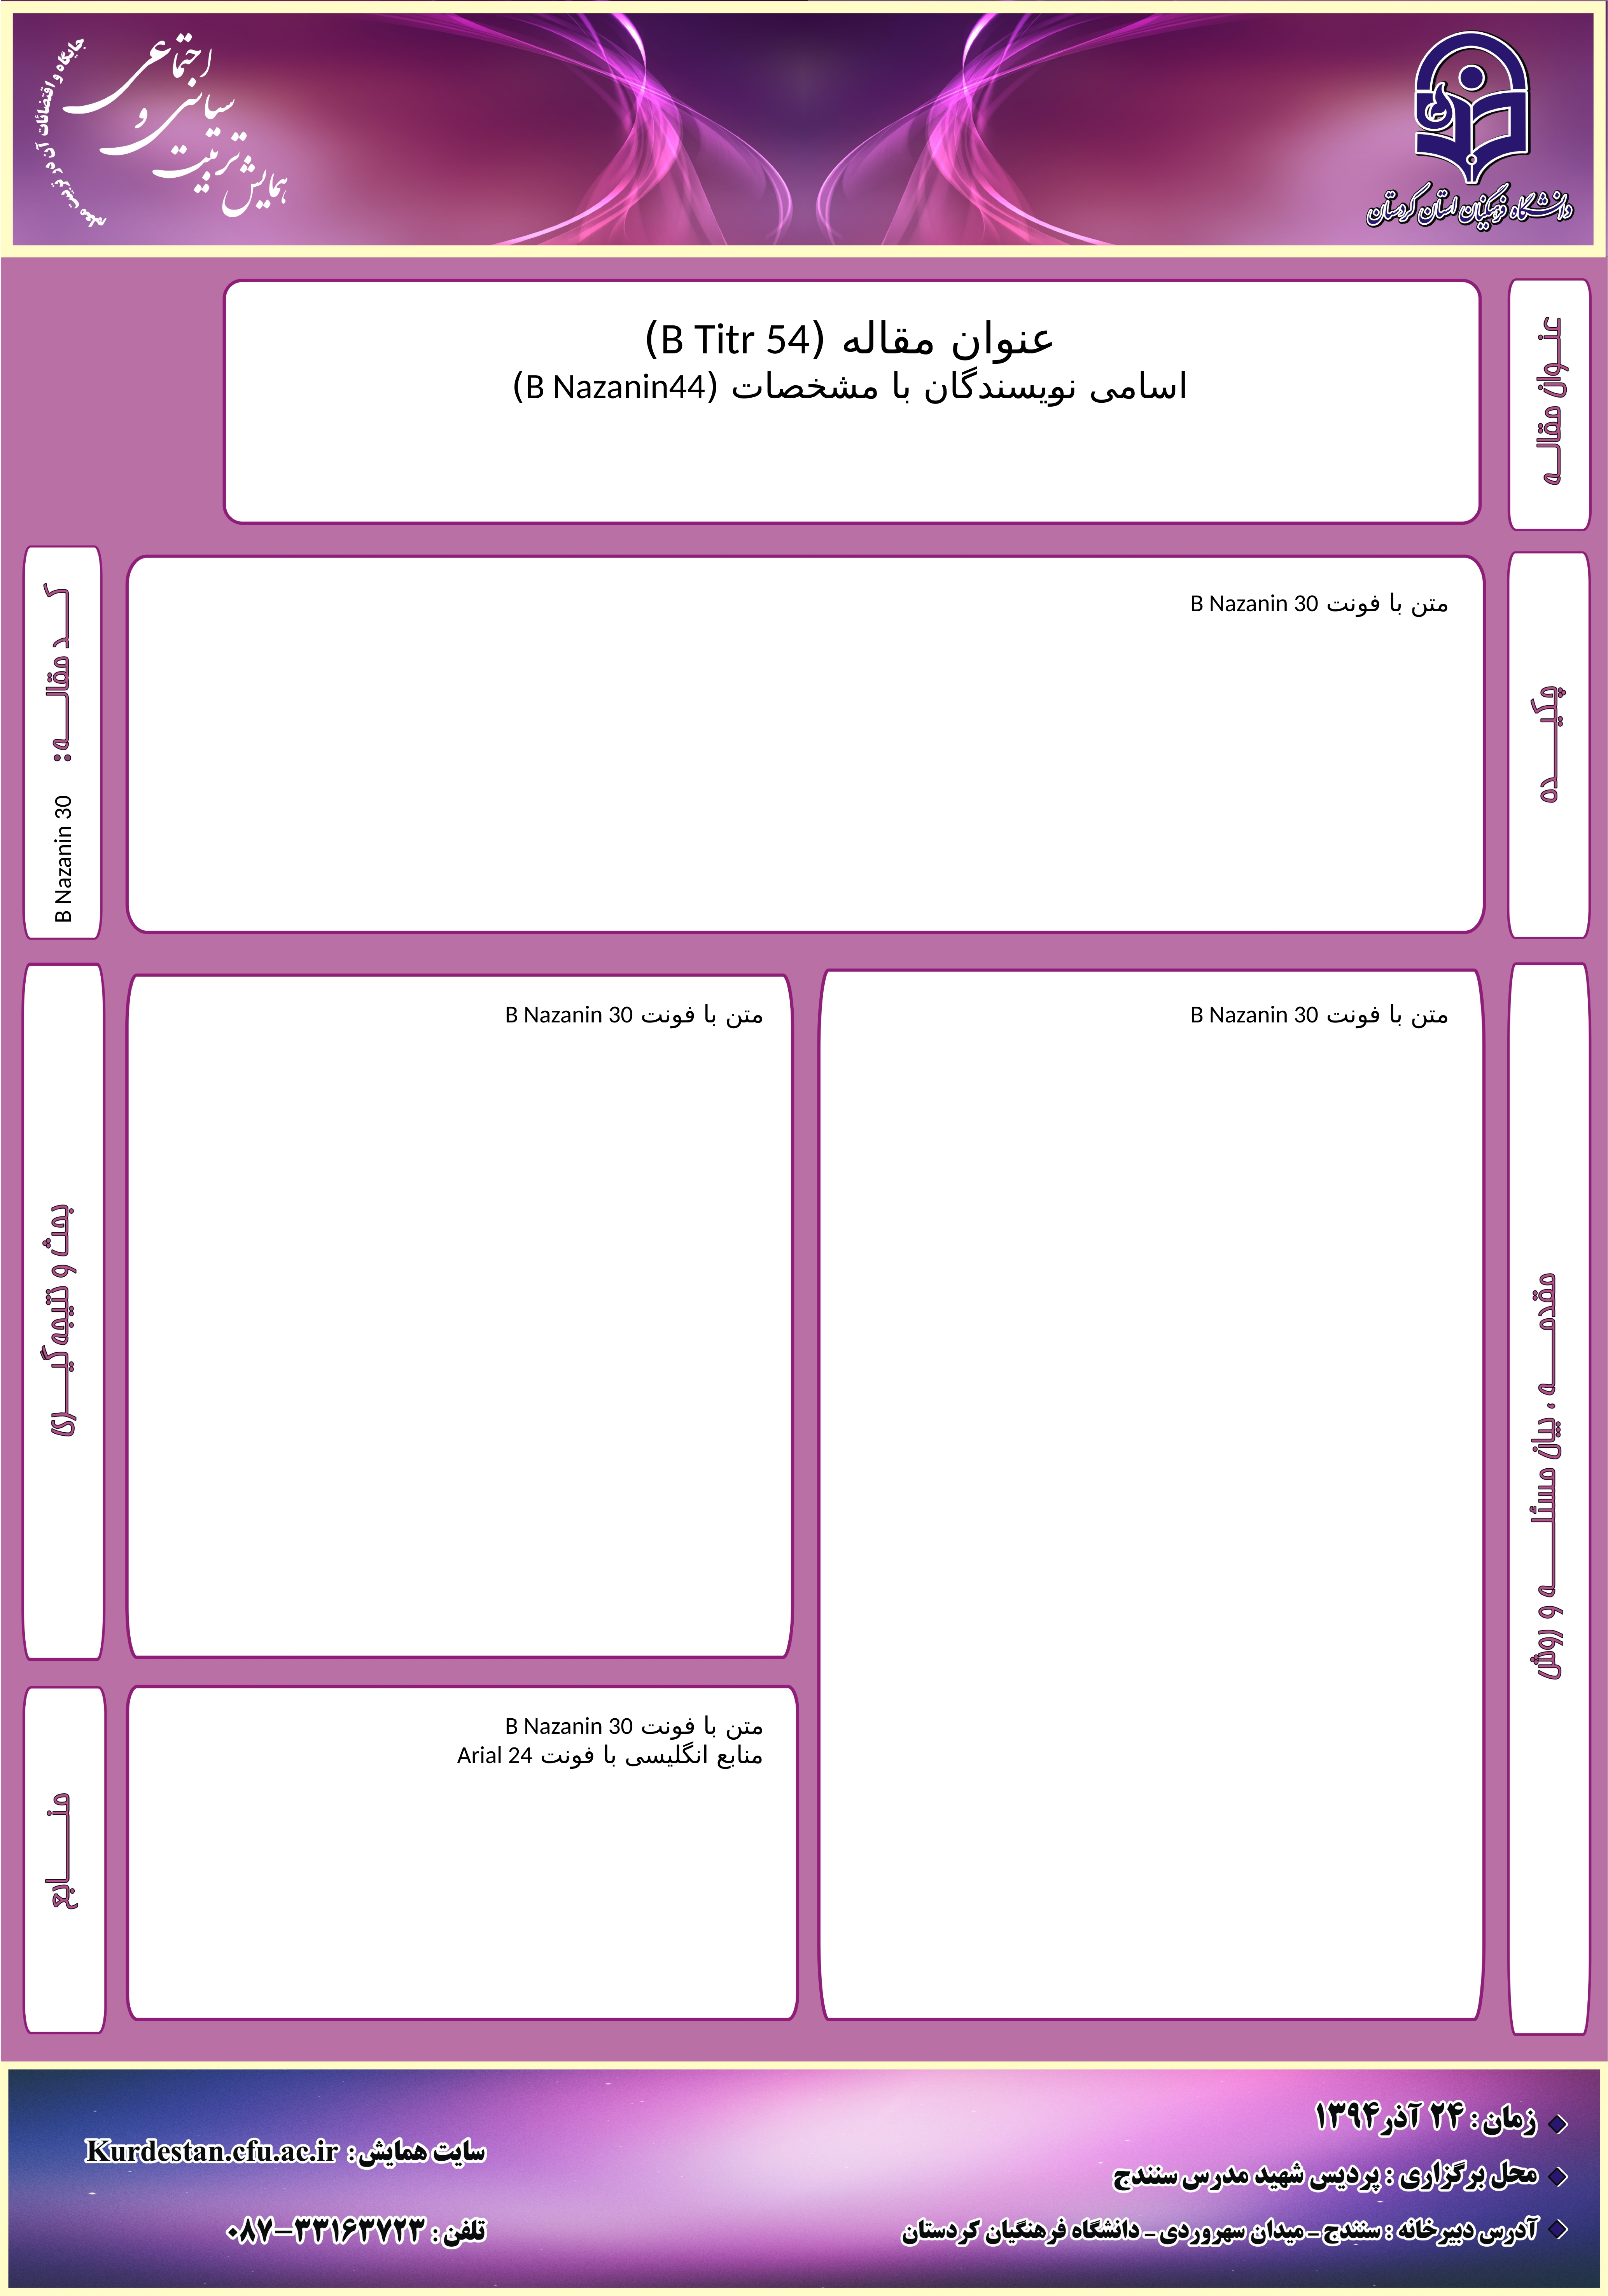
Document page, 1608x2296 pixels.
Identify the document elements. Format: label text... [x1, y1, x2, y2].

picture [0, 0, 1608, 2296]
text_box متن با فونت B Nazanin 30 [143, 584, 1455, 619]
text_box متن با فونت B Nazanin 30 [172, 995, 770, 1031]
text_box عنوان مقاله (B Titr 54) اسامی نویسندگان با مشخصات (B Nazanin44) [245, 307, 1456, 408]
text_box متن با فونت B Nazanin 30 منابع انگلیسی با فونت Arial 24 [172, 1707, 770, 1771]
text_box B Nazanin 30 [44, 744, 79, 930]
text_box متن با فونت B Nazanin 30 [857, 995, 1456, 1031]
